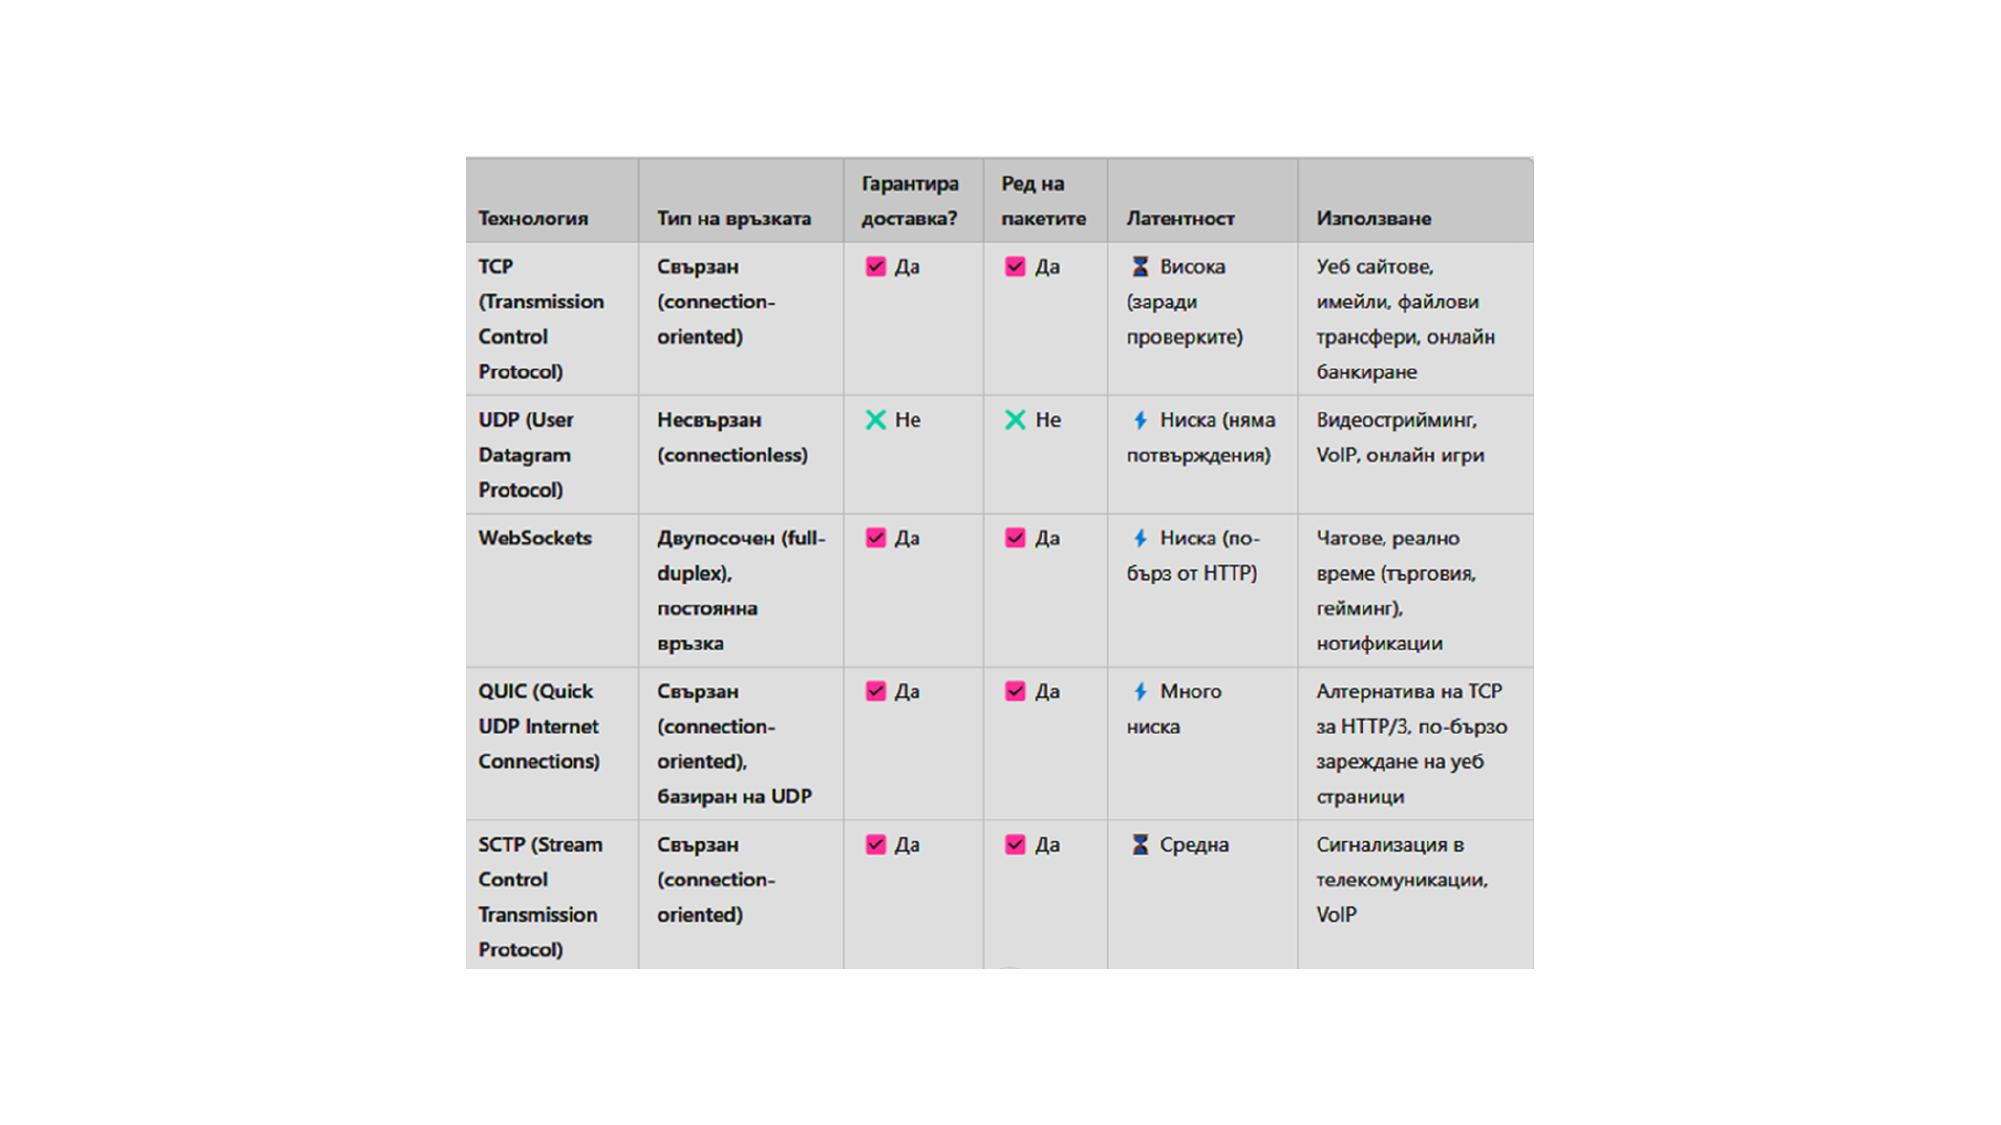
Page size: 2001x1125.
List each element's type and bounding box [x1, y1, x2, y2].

picture [466, 156, 1534, 969]
